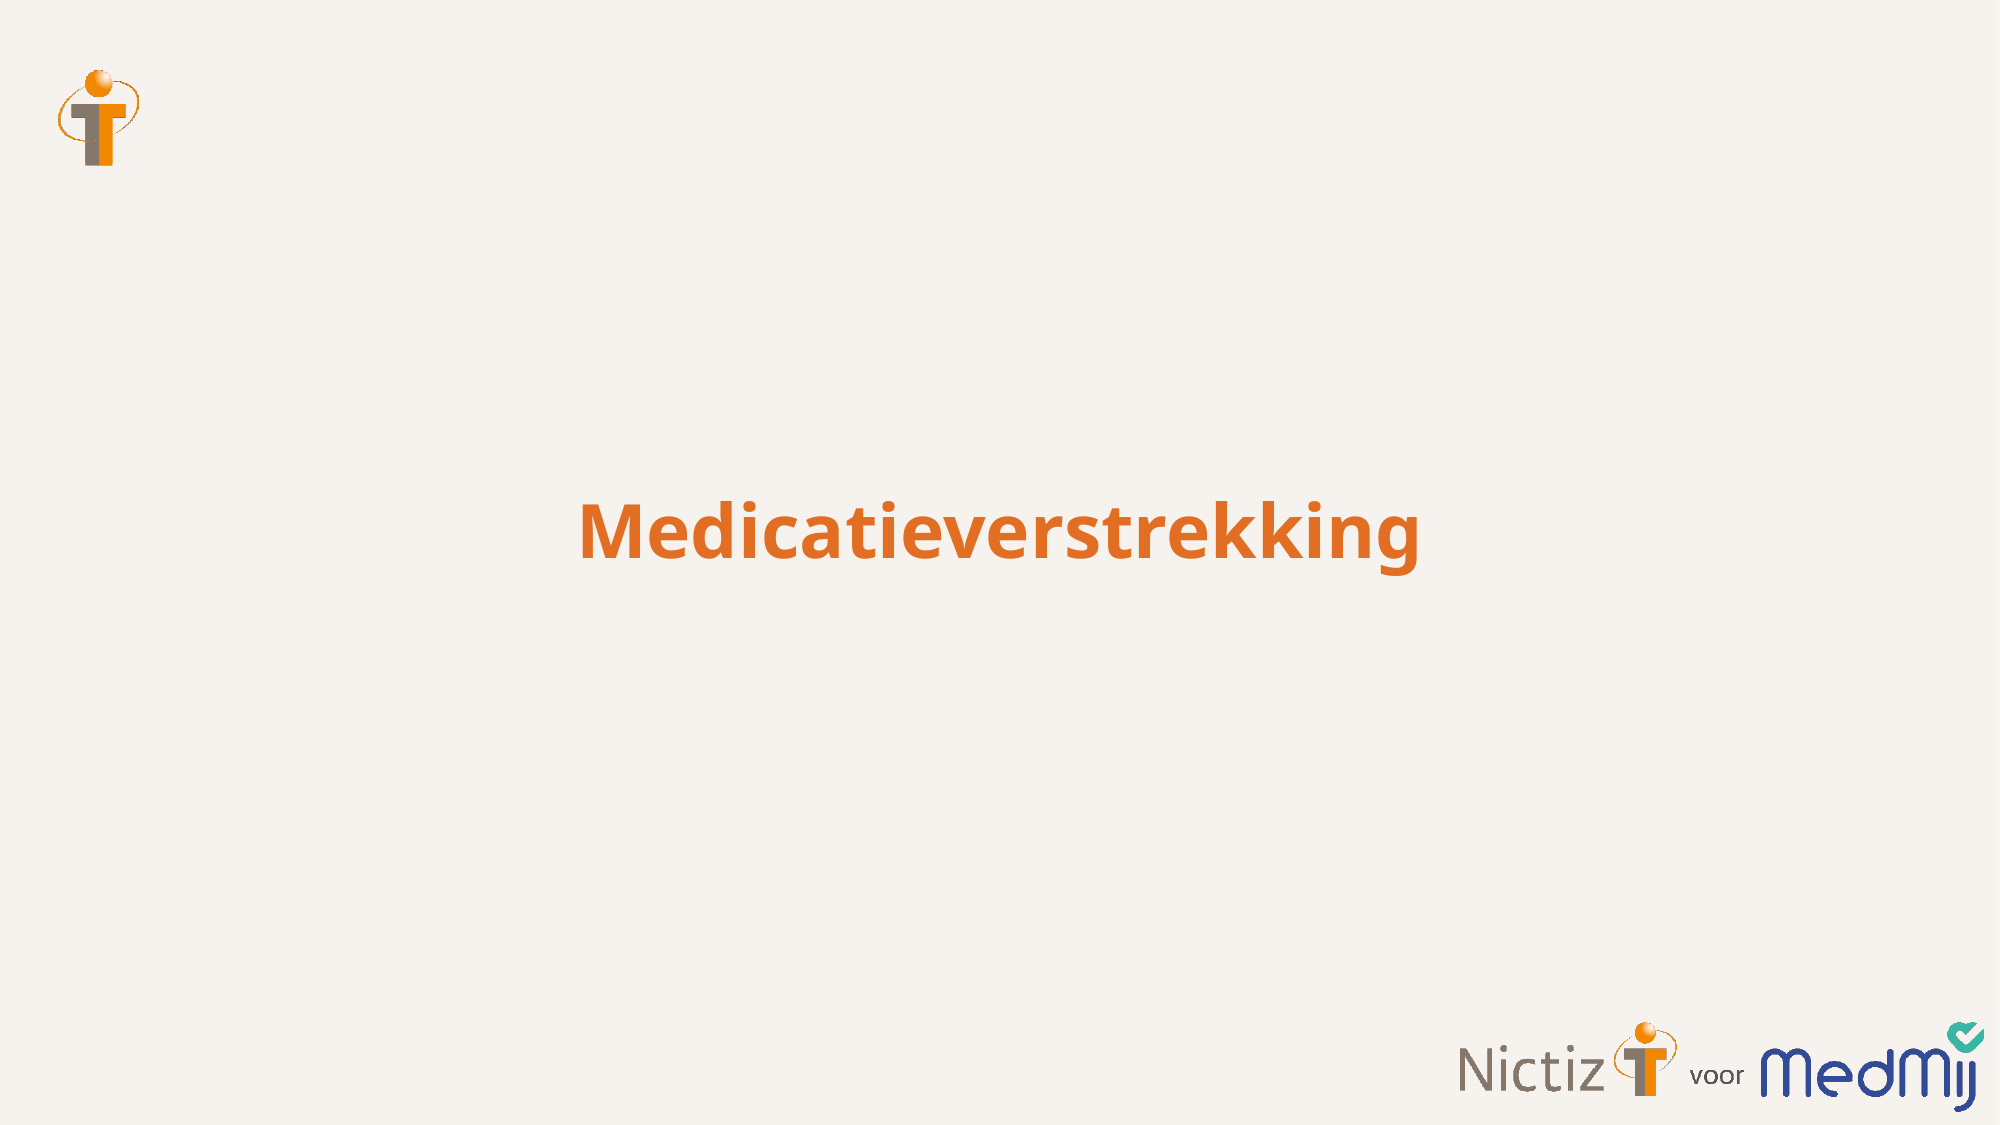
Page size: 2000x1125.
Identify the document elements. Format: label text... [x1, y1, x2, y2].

title Medicatieverstrekking [155, 386, 1844, 848]
picture [1457, 1019, 1988, 1113]
picture [50, 66, 151, 187]
